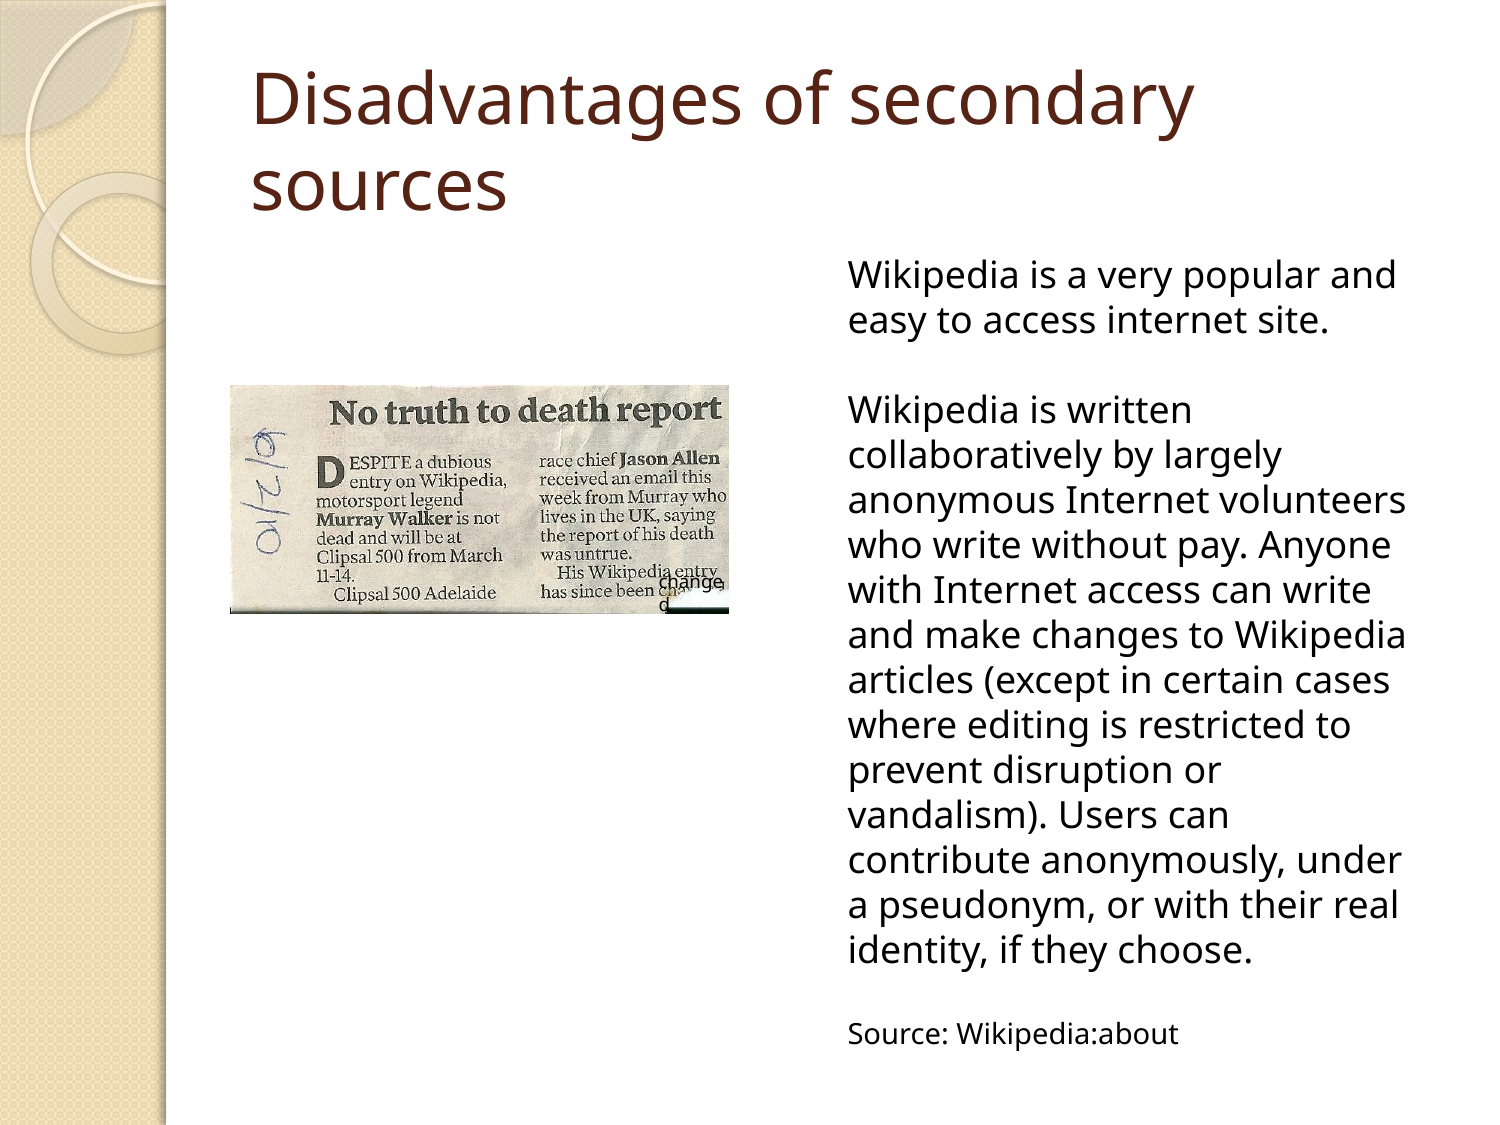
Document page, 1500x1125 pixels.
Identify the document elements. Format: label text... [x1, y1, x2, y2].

text_box changed [730, 562, 739, 623]
text_box Wikipedia is a very popular and easy to access internet site. Wikipedia is written collaboratively by largely anonymous Internet volunteers who write without pay. Anyone with Internet access can write and make changes to Wikipedia articles (except in certain cases where editing is restricted to prevent disruption or vandalism). Users can contribute anonymously, under a pseudonym, or with their real identity, if they choose. Source: Wikipedia:about [832, 243, 1424, 1125]
title Disadvantages of secondary sources [235, 45, 1466, 233]
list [229, 385, 729, 614]
